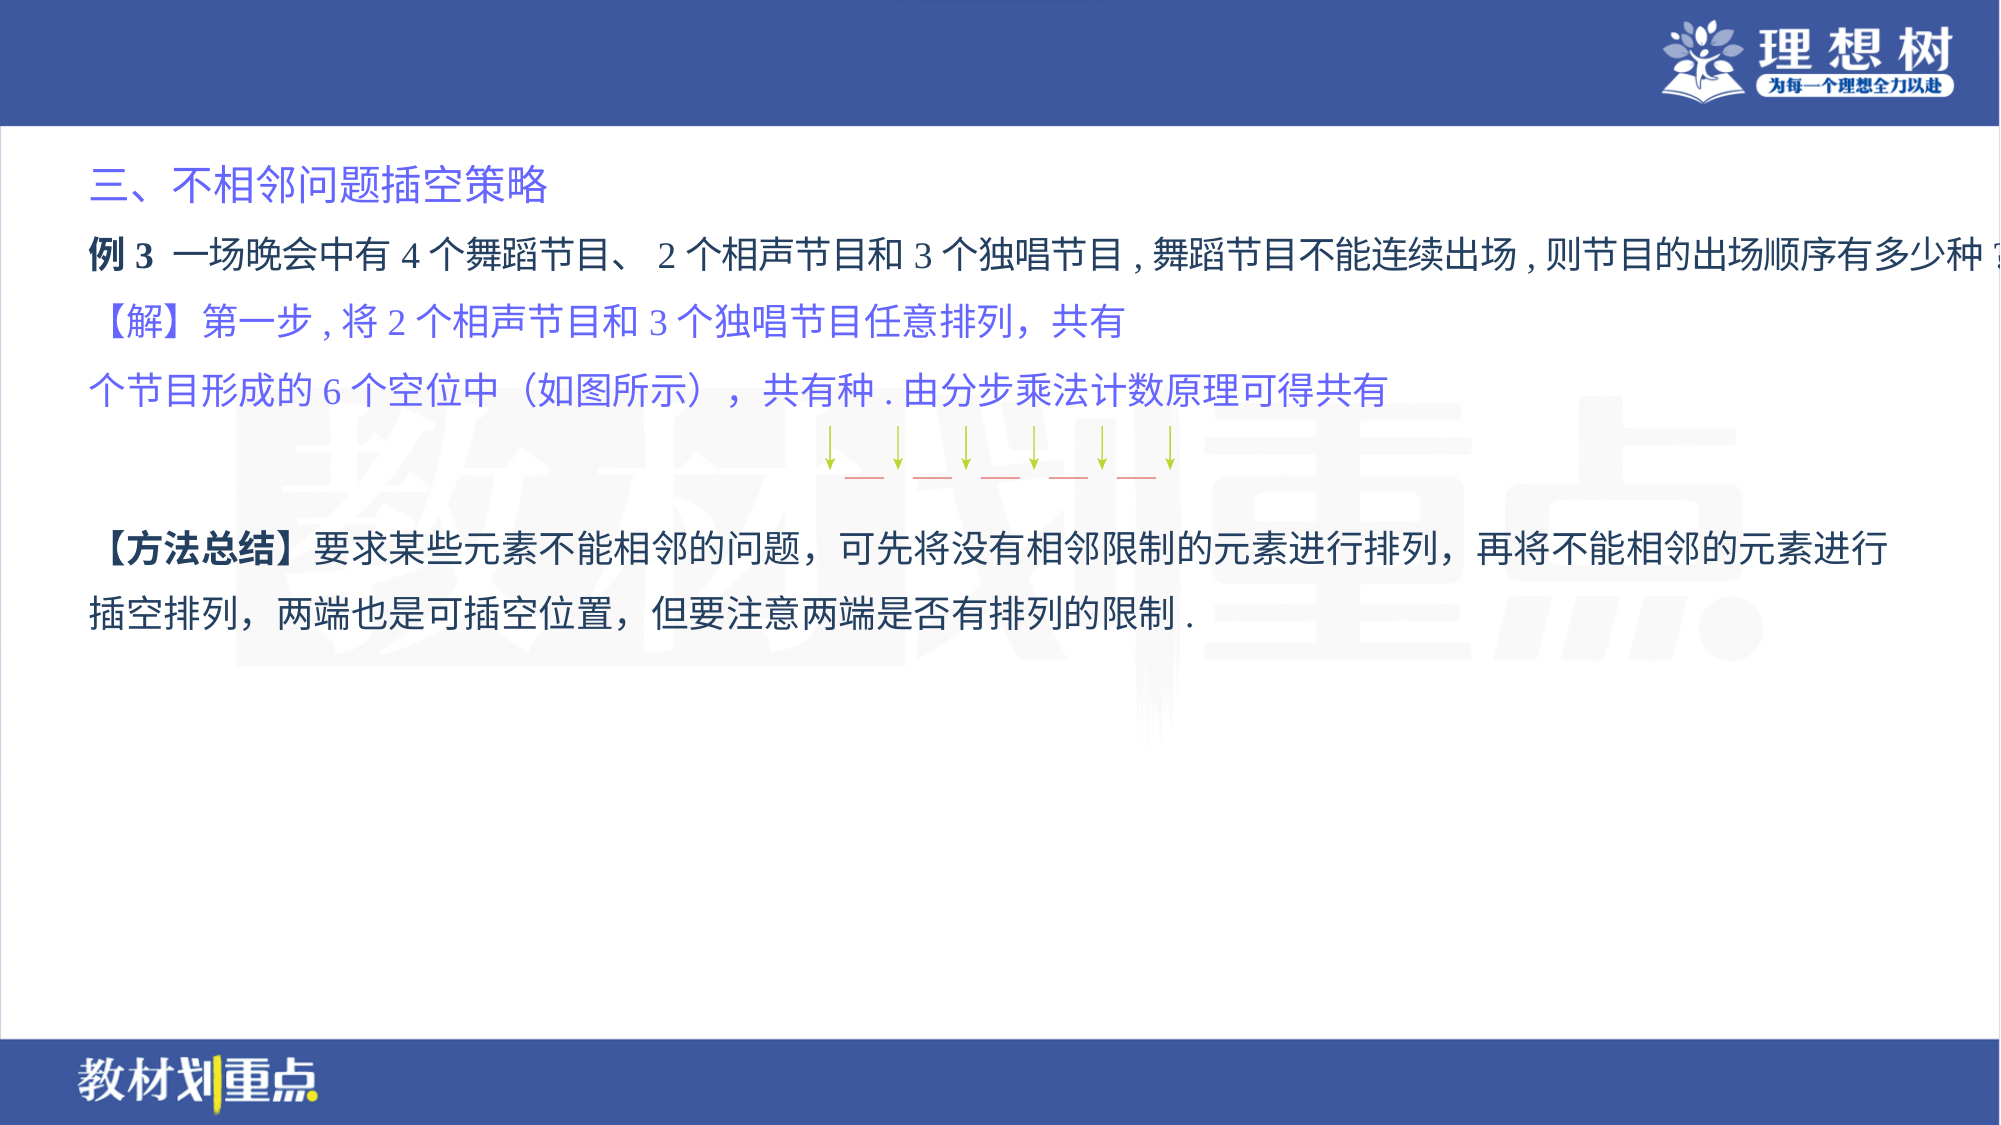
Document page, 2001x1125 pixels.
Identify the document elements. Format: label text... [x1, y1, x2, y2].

text_box 【方法总结】要求某些元素不能相邻的问题，可先将没有相邻限制的元素进行排列，再将不能相邻的元素进行 插空排列，两端也是可插空位置，但要注意两端是否有排列的限制. [88, 501, 1911, 628]
text_box 三、不相邻问题插空策略 [88, 135, 1911, 209]
picture [0, 0, 2000, 1125]
text_box 例3 一场晚会中有4个舞蹈节目、2个相声节目和3个独唱节目,舞蹈节目不能连续出场,则节目的出场顺序有多少种? [88, 209, 1911, 269]
